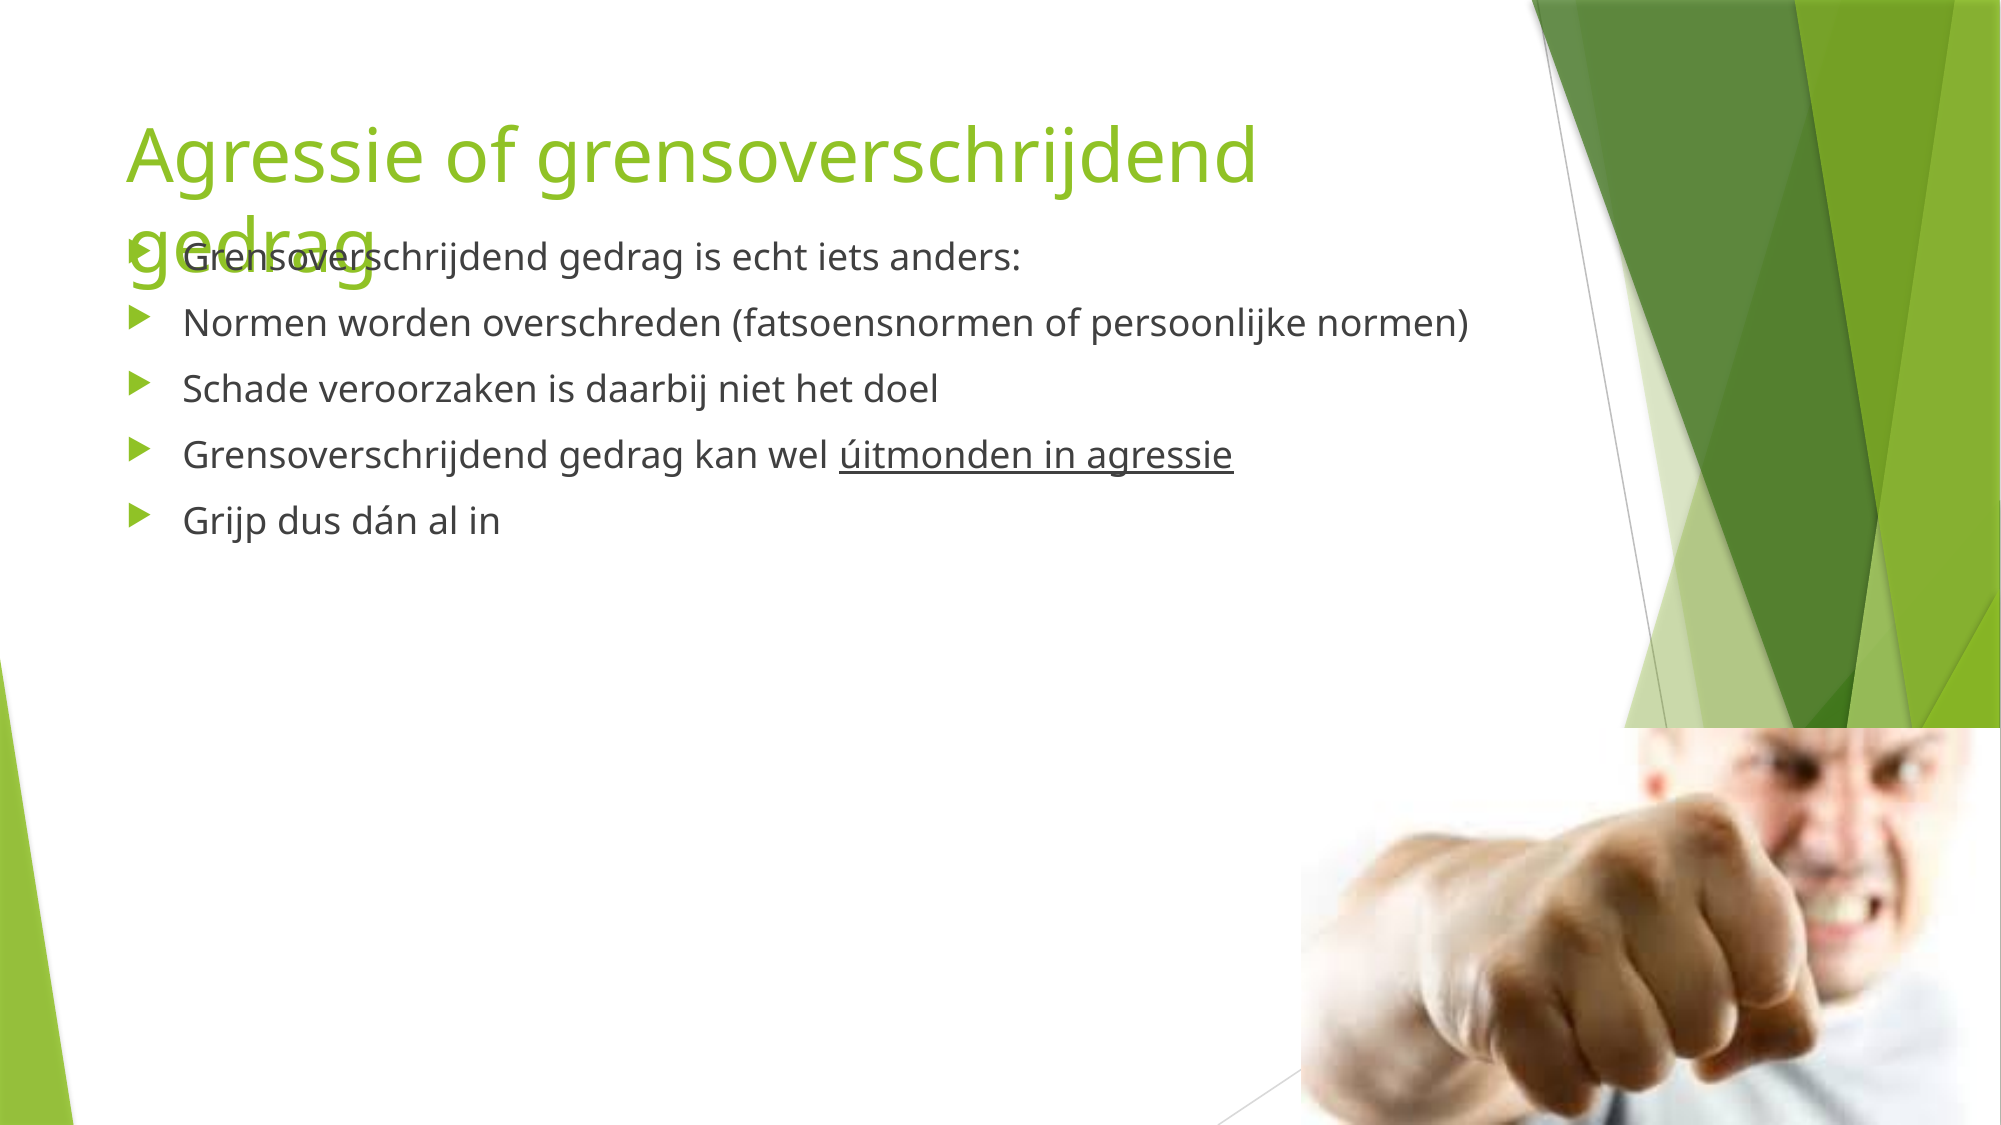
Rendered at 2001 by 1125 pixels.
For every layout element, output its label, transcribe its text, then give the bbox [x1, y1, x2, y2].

picture [1300, 728, 2000, 1125]
title Agressie of grensoverschrijdend gedrag [111, 99, 1522, 225]
list Grensoverschrijdend gedrag is echt iets anders: Normen worden overschreden (fatsoensnormen of persoonlijke normen) Schade veroorzaken is daarbij niet het doel Grensoverschrijdend gedrag kan wel úitmonden in agressie Grijp dus dán al in [111, 225, 1522, 863]
